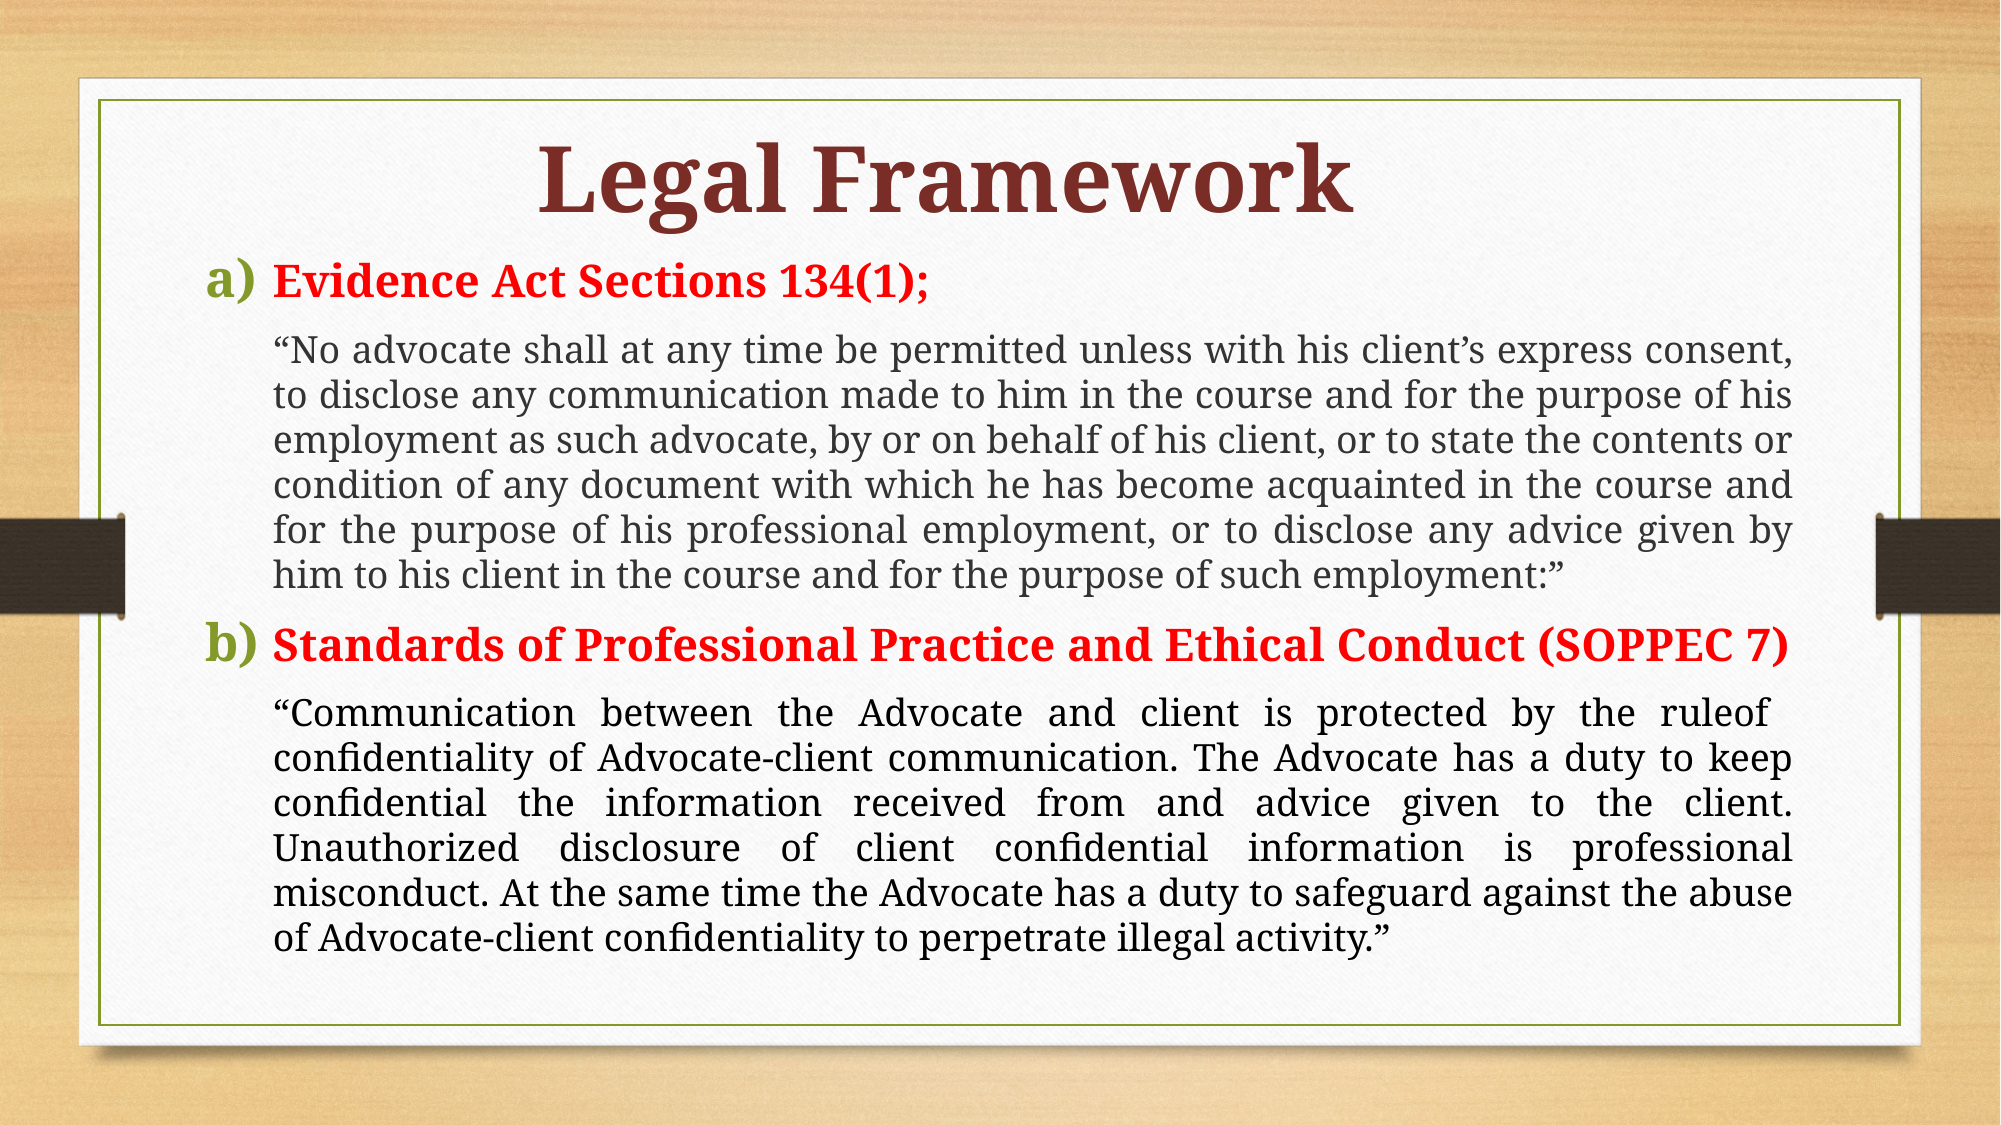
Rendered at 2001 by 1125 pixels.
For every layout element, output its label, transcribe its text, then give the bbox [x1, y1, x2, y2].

text_box Legal Framework [146, 113, 1745, 238]
list Evidence Act Sections 134(1); “No advocate shall at any time be permitted unless with his client’s express consent, to disclose any communication made to him in the course and for the purpose of his employment as such advocate, by or on behalf of his client, or to state the contents or condition of any document with which he has become acquainted in the course and for the purpose of his professional employment, or to disclose any advice given by him to his client in the course and for the purpose of such employment:” Standards of Professional Practice and Ethical Conduct (SOPPEC 7) “Communication between the Advocate and client is protected by the ruleof confidentiality of Advocate-client communication. The Advocate has a duty to keep confidential the information received from and advice given to the client. Unauthorized disclosure of client confidential information is professional misconduct. At the same time the Advocate has a duty to safeguard against the abuse of Advocate-client confidentiality to perpetrate illegal activity.” [190, 245, 1810, 987]
picture [0, 0, 2001, 1125]
